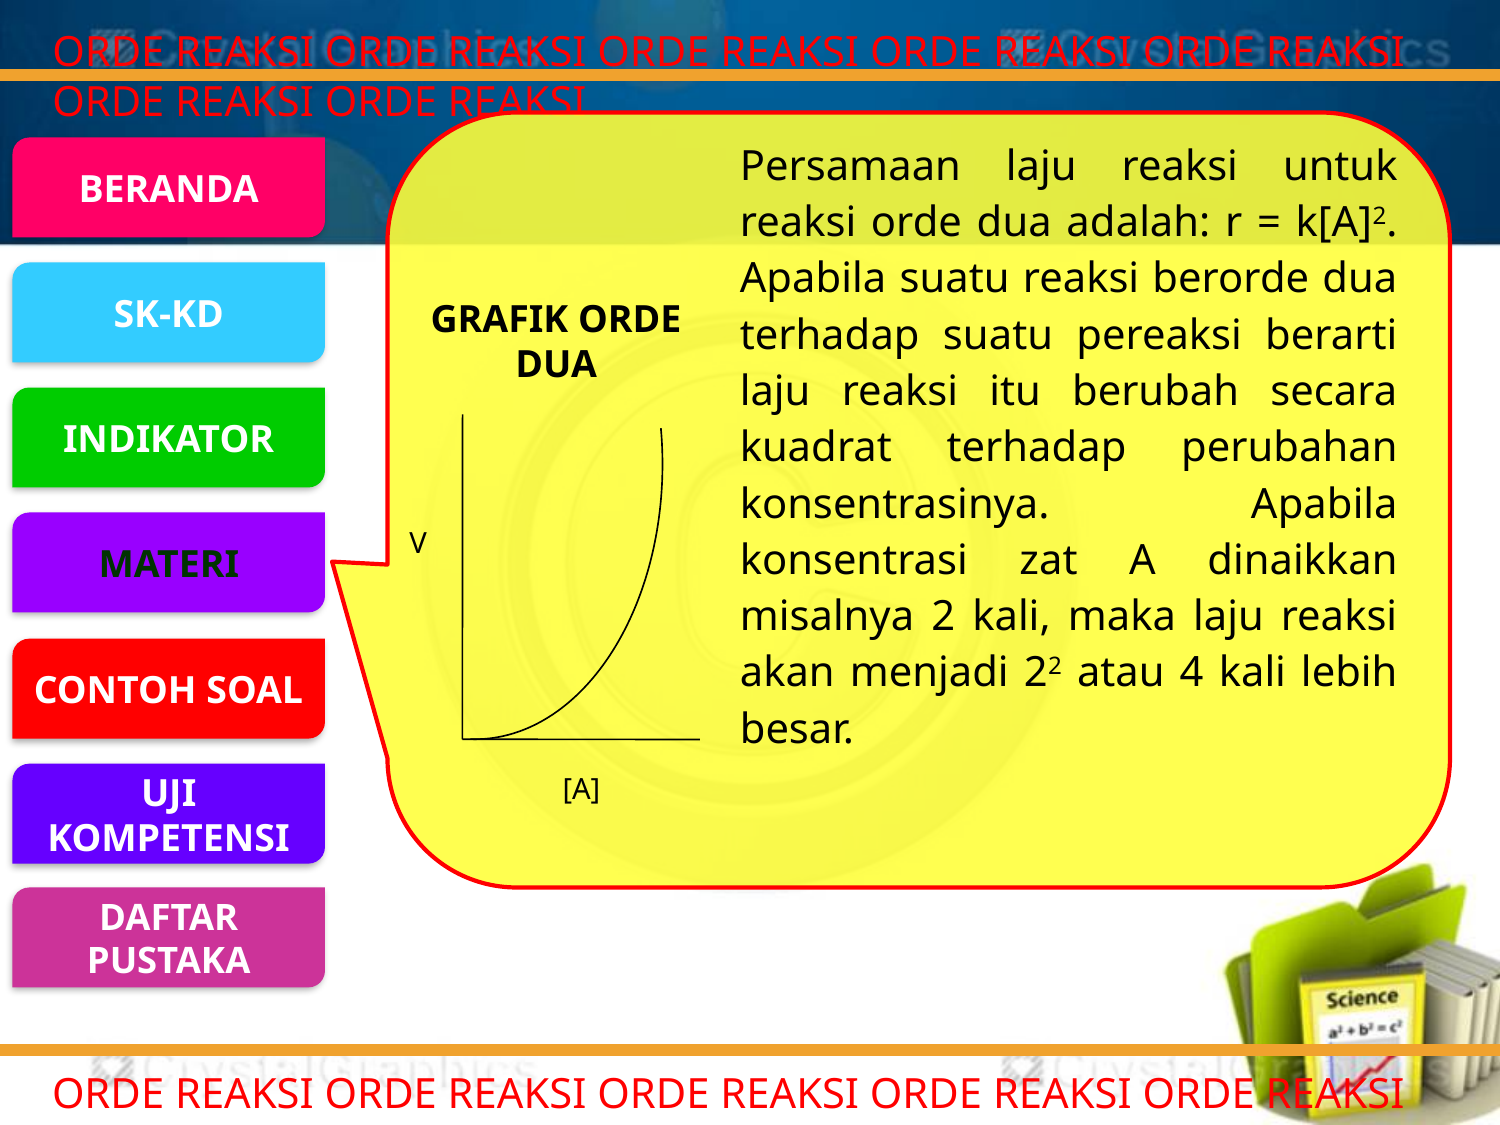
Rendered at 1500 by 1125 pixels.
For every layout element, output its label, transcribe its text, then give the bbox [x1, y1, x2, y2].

text_box [385, 110, 1381, 412]
picture [0, 0, 1500, 69]
text_box GRAFIK ORDE DUA [399, 287, 713, 393]
picture [0, 1056, 1500, 1125]
text_box ORDE REAKSI ORDE REAKSI ORDE REAKSI ORDE REAKSI ORDE REAKSI ORDE REAKSI ORDE REAKSI [37, 17, 1475, 69]
text_box [456, 148, 1453, 890]
text_box MATERI [12, 512, 325, 613]
picture [0, 81, 1500, 1044]
text_box [330, 559, 374, 576]
text_box V [A] [374, 412, 750, 875]
text_box [470, 428, 664, 738]
text_box DAFTAR PUSTAKA [12, 887, 325, 988]
text_box UJI KOMPETENSI [12, 763, 325, 864]
text_box ORDE REAKSI ORDE REAKSI ORDE REAKSI ORDE REAKSI ORDE REAKSI ORDE REAKSI ORDE REAKSI [37, 1065, 1463, 1125]
text_box SK-KD [12, 262, 325, 363]
text_box Persamaan laju reaksi untuk reaksi orde dua adalah: r = k[A]2. Apabila suatu reaksi berorde dua terhadap suatu pereaksi berarti laju reaksi itu berubah secara kuadrat terhadap perubahan konsentrasinya. Apabila konsentrasi zat A dinaikkan misalnya 2 kali, maka laju reaksi akan menjadi 22 atau 4 kali lebih besar. [724, 125, 1413, 759]
text_box CONTOH SOAL [12, 638, 325, 739]
text_box INDIKATOR [12, 387, 325, 488]
text_box BERANDA [12, 137, 325, 238]
text_box [339, 594, 374, 719]
text_box ORDE REAKSI ORDE REAKSI ORDE REAKSI ORDE REAKSI ORDE REAKSI ORDE REAKSI ORDE REAKSI [37, 90, 1475, 132]
